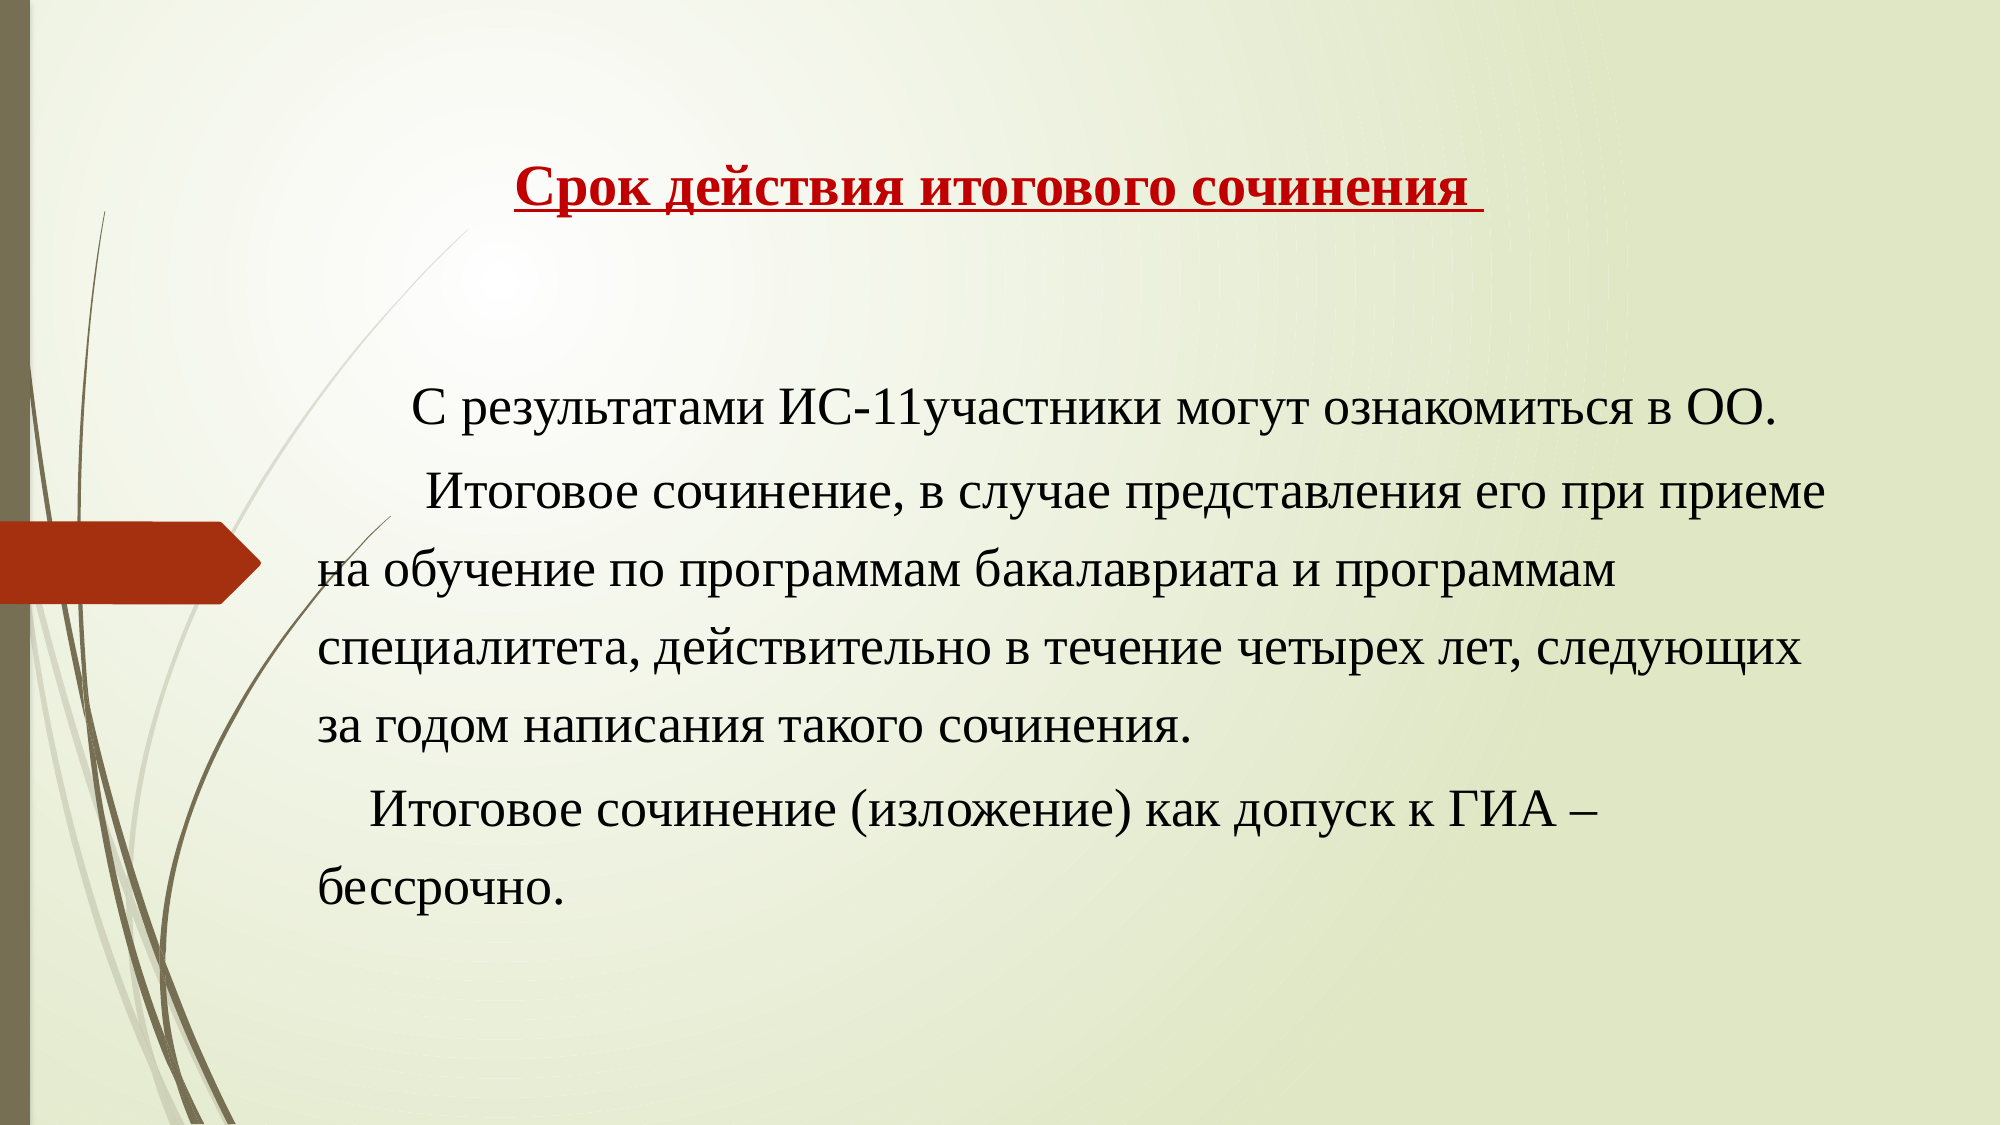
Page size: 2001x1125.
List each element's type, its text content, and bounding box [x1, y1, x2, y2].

title Срок действия итогового сочинения [136, 72, 1862, 225]
list С результатами ИС-11участники могут ознакомиться в ОО. Итоговое сочинение, в случае представления его при приеме на обучение по программам бакалавриата и программам специалитета, действительно в течение четырех лет, следующих за годом написания такого сочинения. Итоговое сочинение (изложение) как допуск к ГИА – бессрочно. [302, 224, 1862, 1048]
